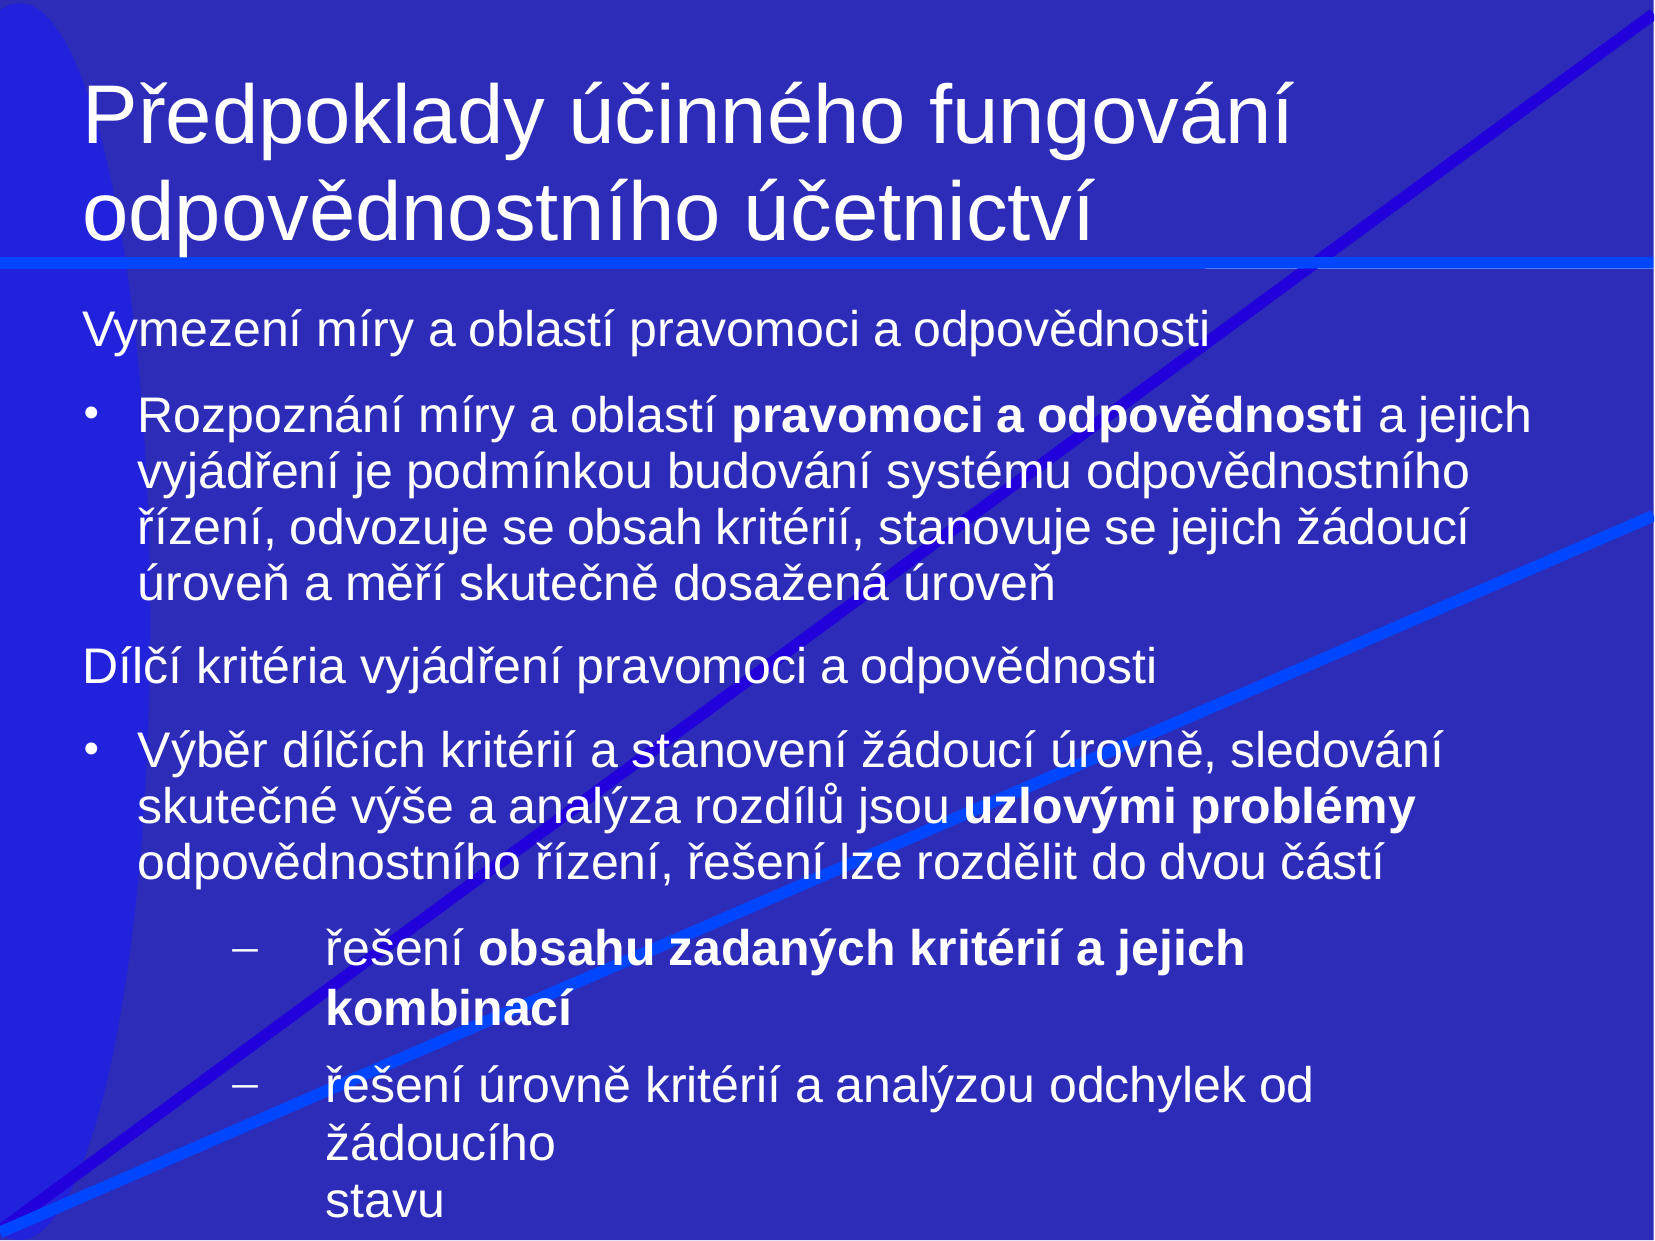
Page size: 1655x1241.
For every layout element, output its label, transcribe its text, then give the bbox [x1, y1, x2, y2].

title Předpoklady účinného fungování odpovědnostního účetnictví [80, 64, 1574, 272]
text_box Vymezení míry a oblastí pravomoci a odpovědnosti Rozpoznání míry a oblastí pravomoci a odpovědnosti a jejich vyjádření je podmínkou budování systému odpovědnostního řízení, odvozuje se obsah kritérií, stanovuje se jejich žádoucí úroveň a měří skutečně dosažená úroveň Dílčí kritéria vyjádření pravomoci a odpovědnosti Výběr dílčích kritérií a stanovení žádoucí úrovně, sledování skutečné výše a analýza rozdílů jsou uzlovými problémy odpovědnostního řízení, řešení lze rozdělit do dvou částí řešení obsahu zadaných kritérií a jejich kombinací řešení úrovně kritérií a analýzou odchylek od žádoucího stavu [80, 296, 1565, 1228]
